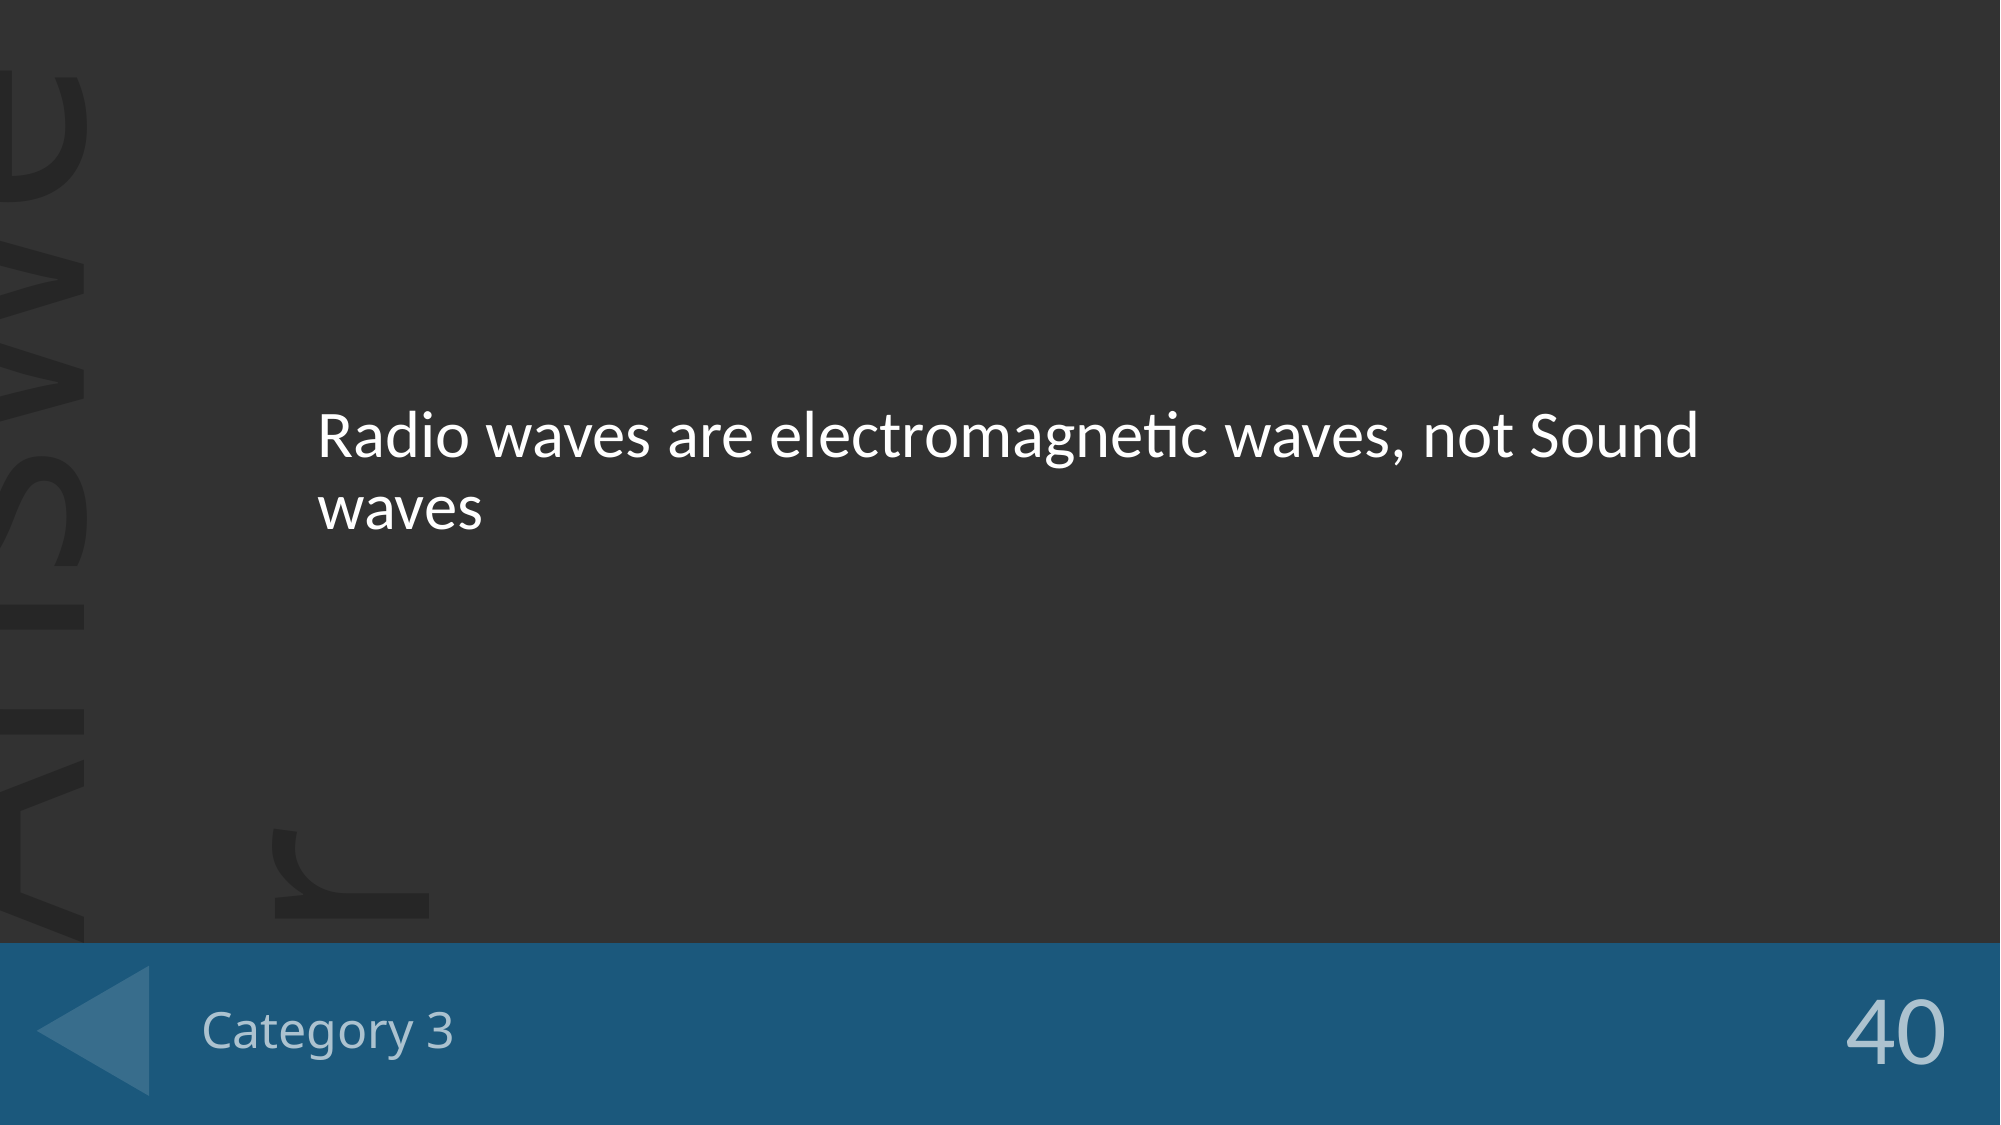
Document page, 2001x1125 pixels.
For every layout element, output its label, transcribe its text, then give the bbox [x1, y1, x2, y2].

list Radio waves are electromagnetic waves, not Sound waves [302, 307, 1760, 636]
list 40 [1494, 967, 1963, 1097]
title Category 3 [185, 967, 1494, 1097]
